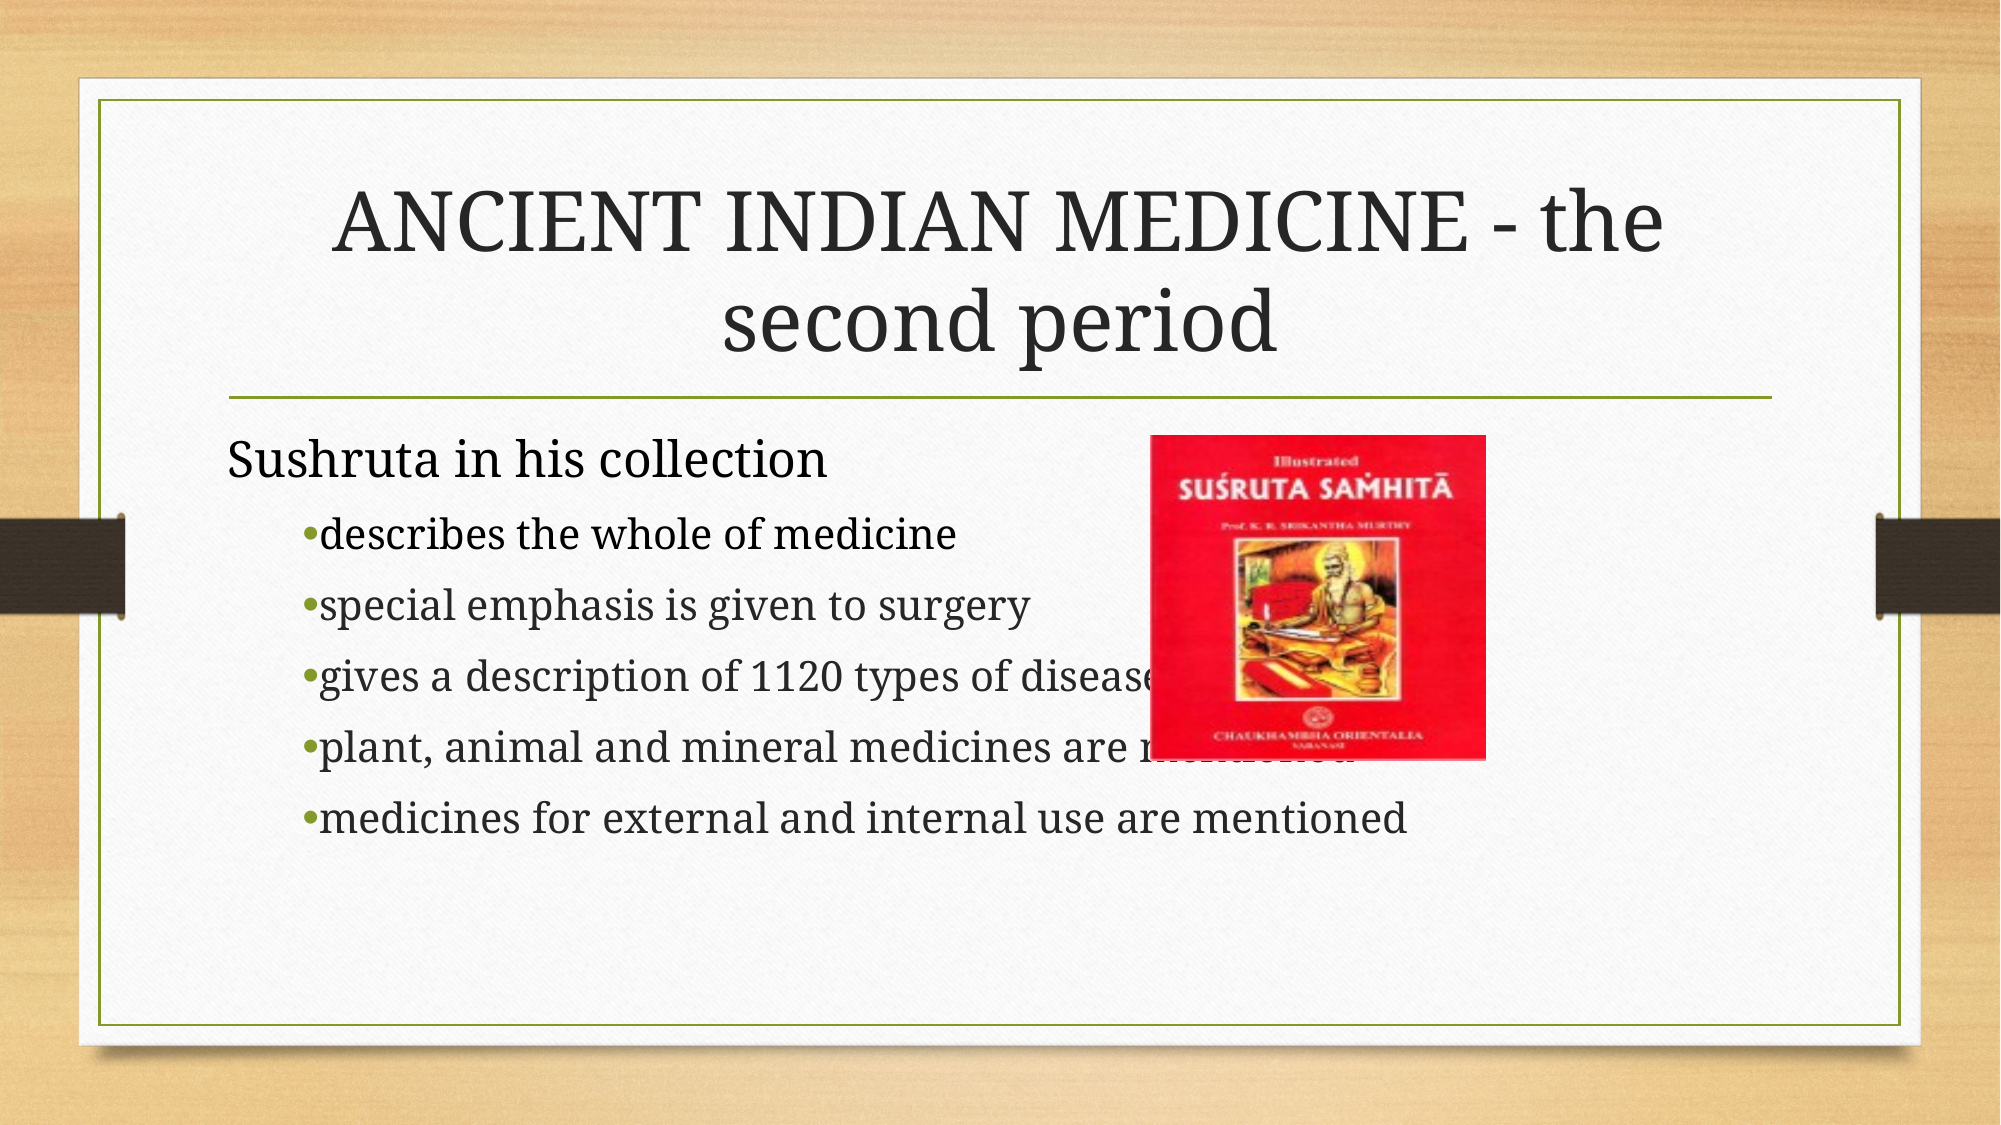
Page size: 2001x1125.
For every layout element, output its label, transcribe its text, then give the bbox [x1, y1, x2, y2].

list Sushruta in his collection describes the whole of medicine special emphasis is given to surgery gives a description of 1120 types of diseases plant, animal and mineral medicines are mentioned medicines for external and internal use are mentioned [212, 419, 1788, 964]
picture [0, 0, 2001, 1125]
title ANCIENT INDIAN MEDICINE - the second period [212, 161, 1788, 375]
